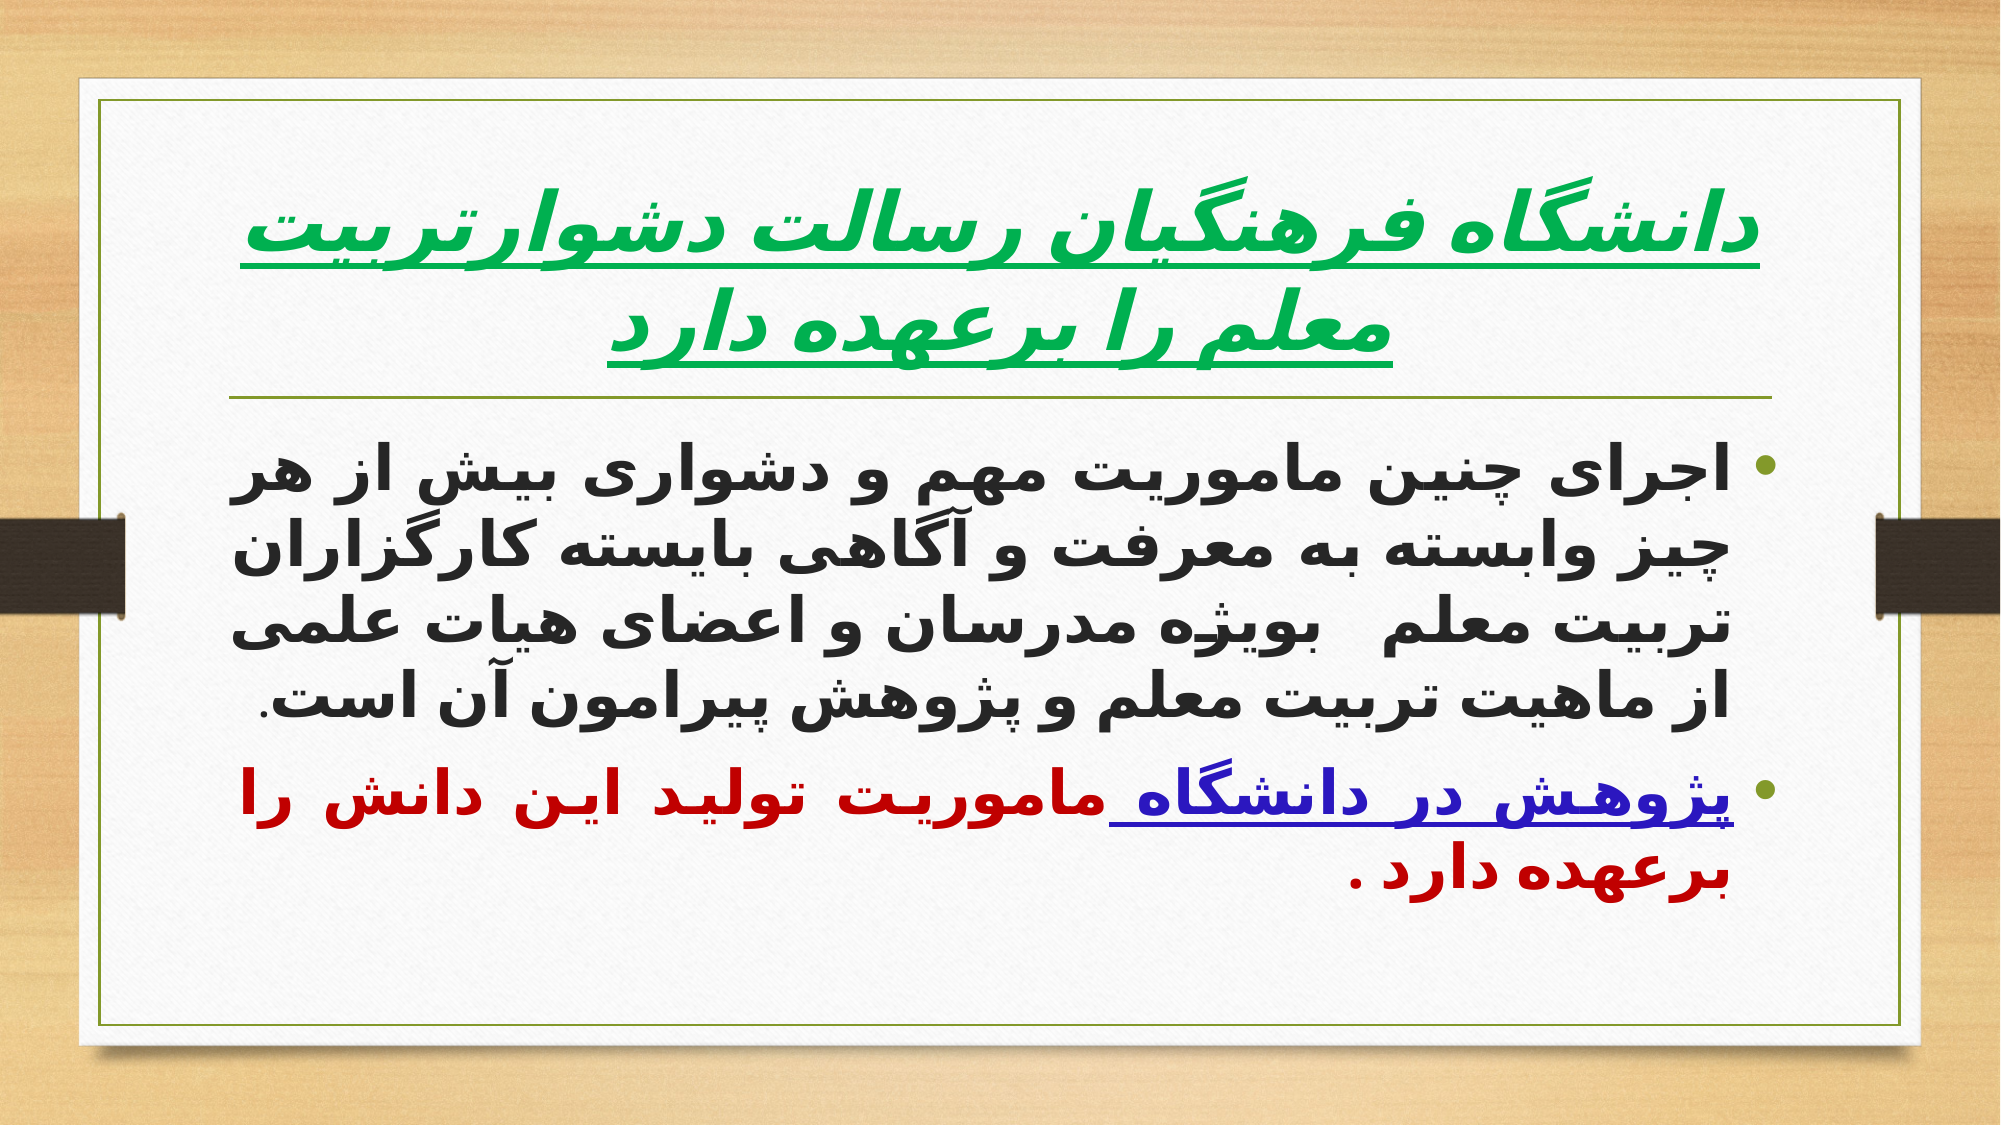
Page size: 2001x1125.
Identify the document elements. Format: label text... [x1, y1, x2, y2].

title دانشگاه فرهنگیان رسالت دشوارتربیت معلم را برعهده دارد [212, 161, 1788, 375]
picture [0, 0, 2001, 1125]
list اجرای چنین ماموریت مهم و دشواری بیش از هر چیز وابسته به معرفت و آگاهی بایسته کارگزاران تربیت معلم بویژه مدرسان و اعضای هیات علمی از ماهیت تربیت معلم و پژوهش پیرامون آن است. پژوهش در دانشگاه ماموریت تولید این دانش را برعهده دارد . [212, 419, 1788, 964]
